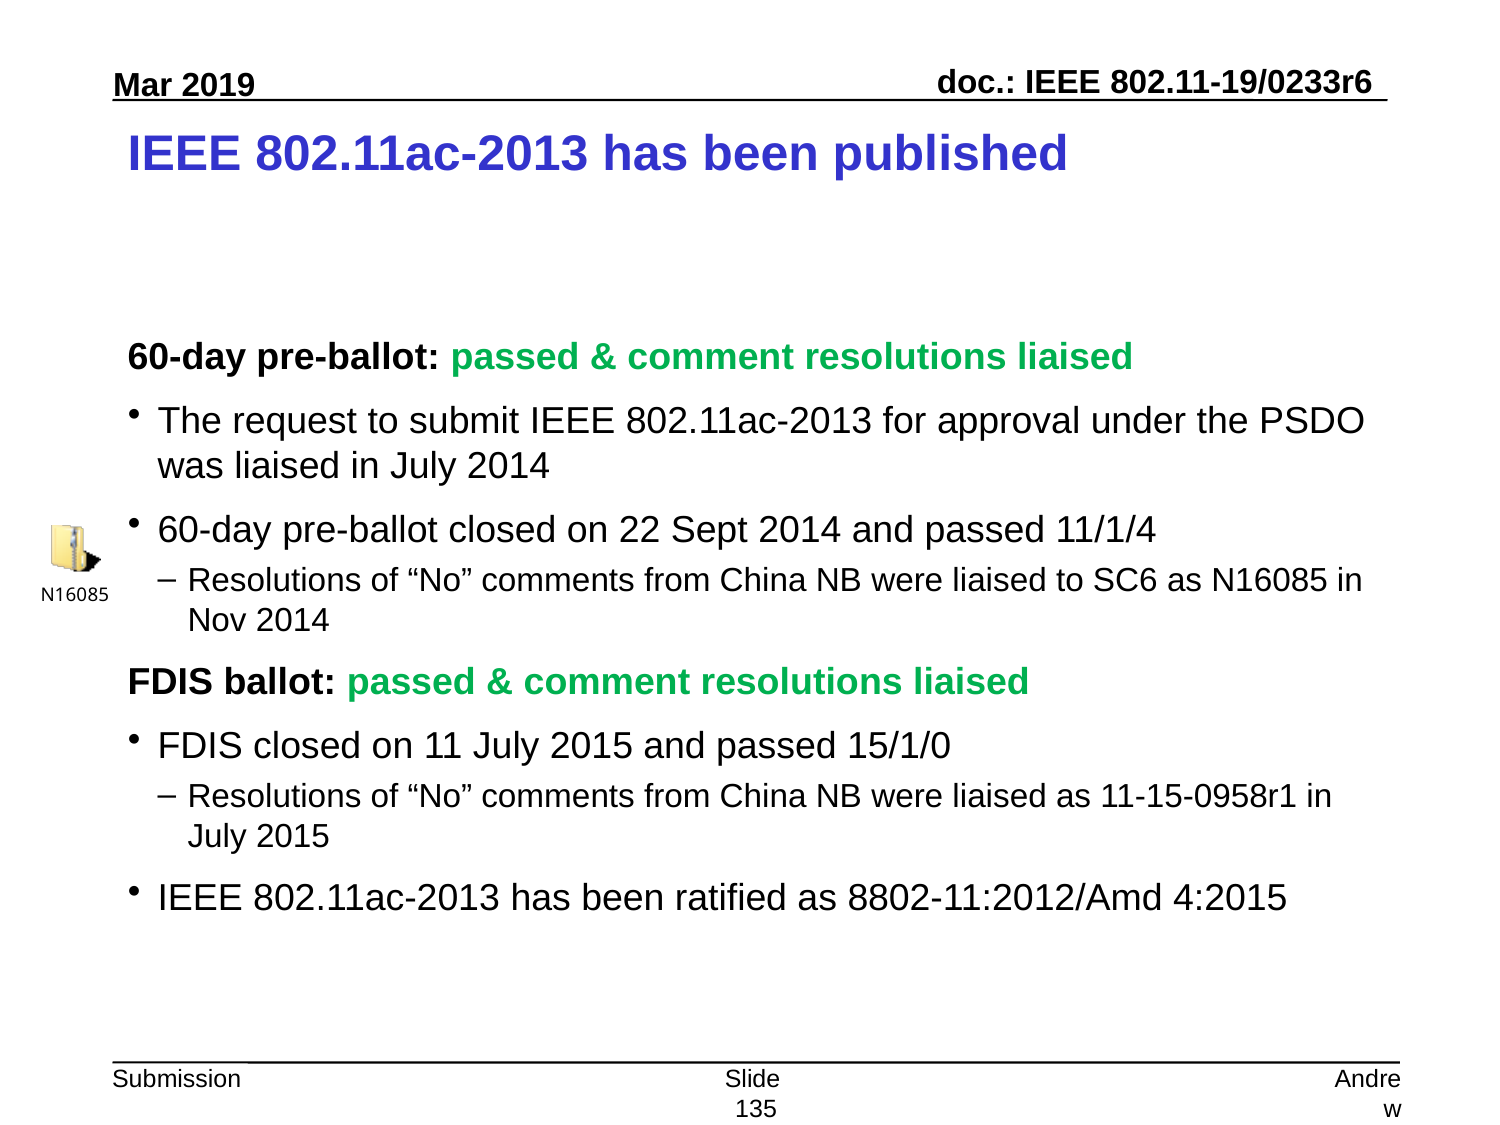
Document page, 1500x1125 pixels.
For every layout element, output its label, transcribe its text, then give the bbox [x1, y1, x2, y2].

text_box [0, 524, 151, 652]
footer Andrew Myles, Cisco [1320, 1061, 1402, 1093]
slide_number Slide 135 [709, 1061, 803, 1093]
list 60-day pre-ballot: passed & comment resolutions liaised The request to submit IEEE 802.11ac-2013 for approval under the PSDO was liaised in July 2014 60-day pre-ballot closed on 22 Sept 2014 and passed 11/1/4 Resolutions of “No” comments from China NB were liaised to SC6 as N16085 in Nov 2014 FDIS ballot: passed & comment resolutions liaised FDIS closed on 11 July 2015 and passed 15/1/0 Resolutions of “No” comments from China NB were liaised as 11-15-0958r1 in July 2015 IEEE 802.11ac-2013 has been ratified as 8802-11:2012/Amd 4:2015 [112, 324, 1388, 1000]
title IEEE 802.11ac-2013 has been published [112, 112, 1475, 288]
